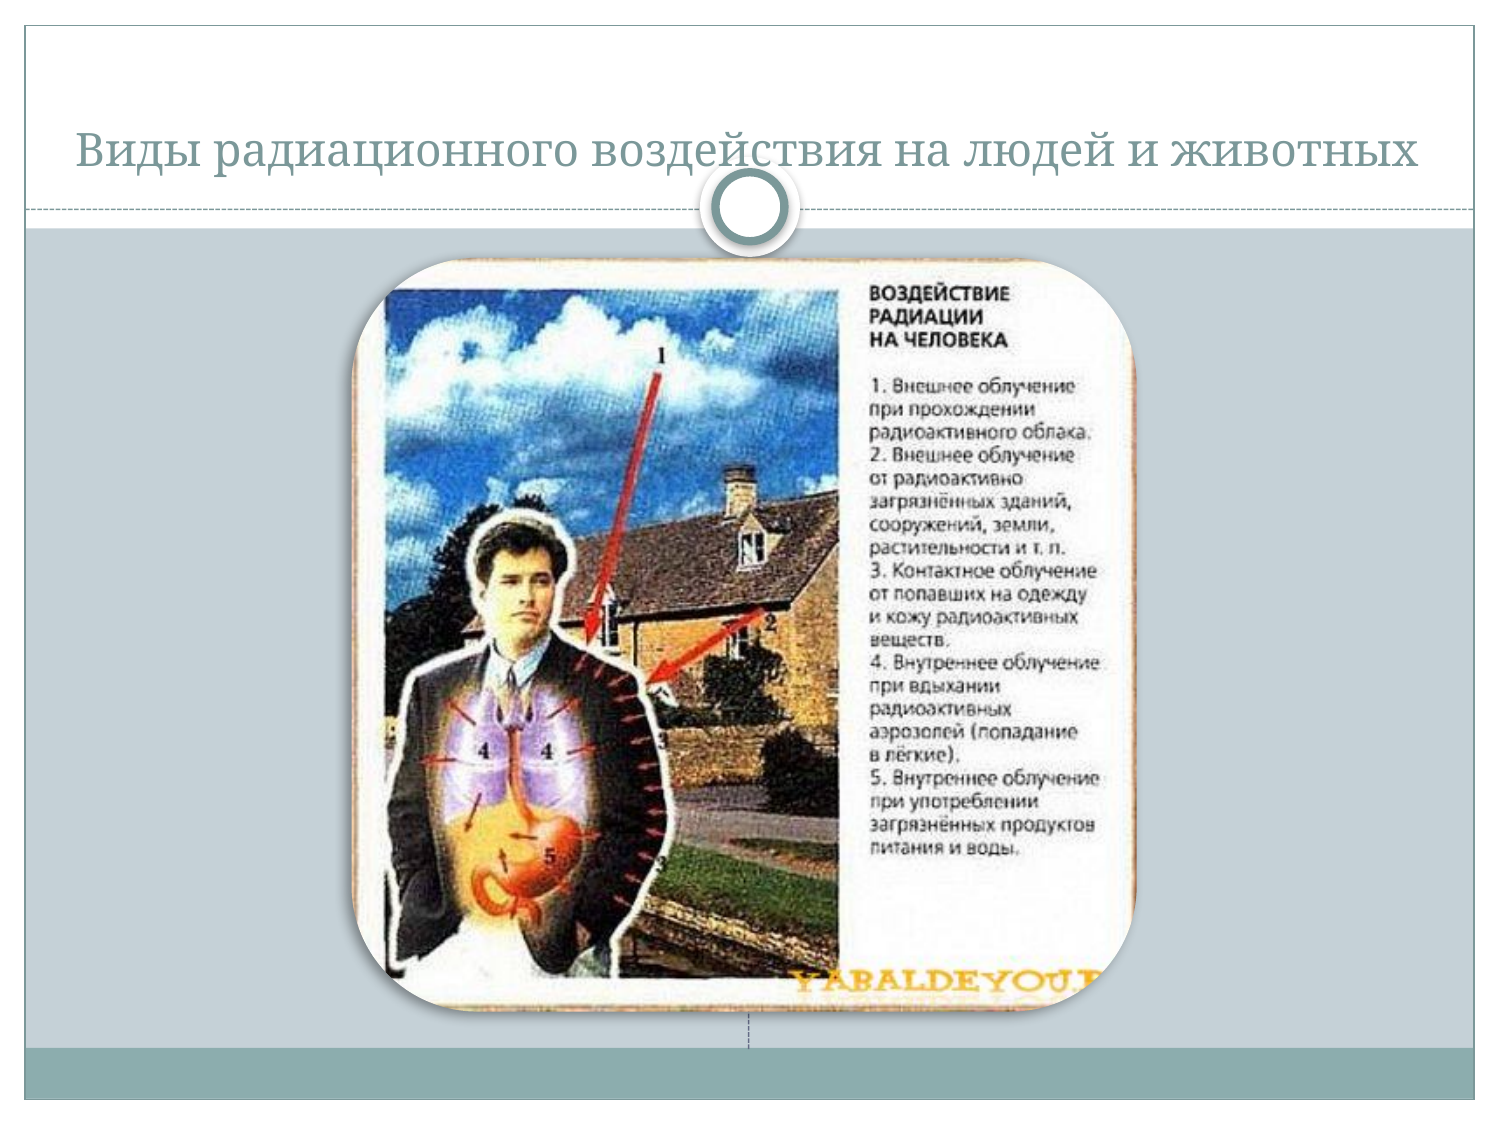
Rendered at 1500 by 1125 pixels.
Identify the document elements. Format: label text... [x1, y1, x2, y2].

title Виды радиационного воздействия на людей и животных [46, 58, 1447, 184]
picture [351, 257, 1137, 1012]
